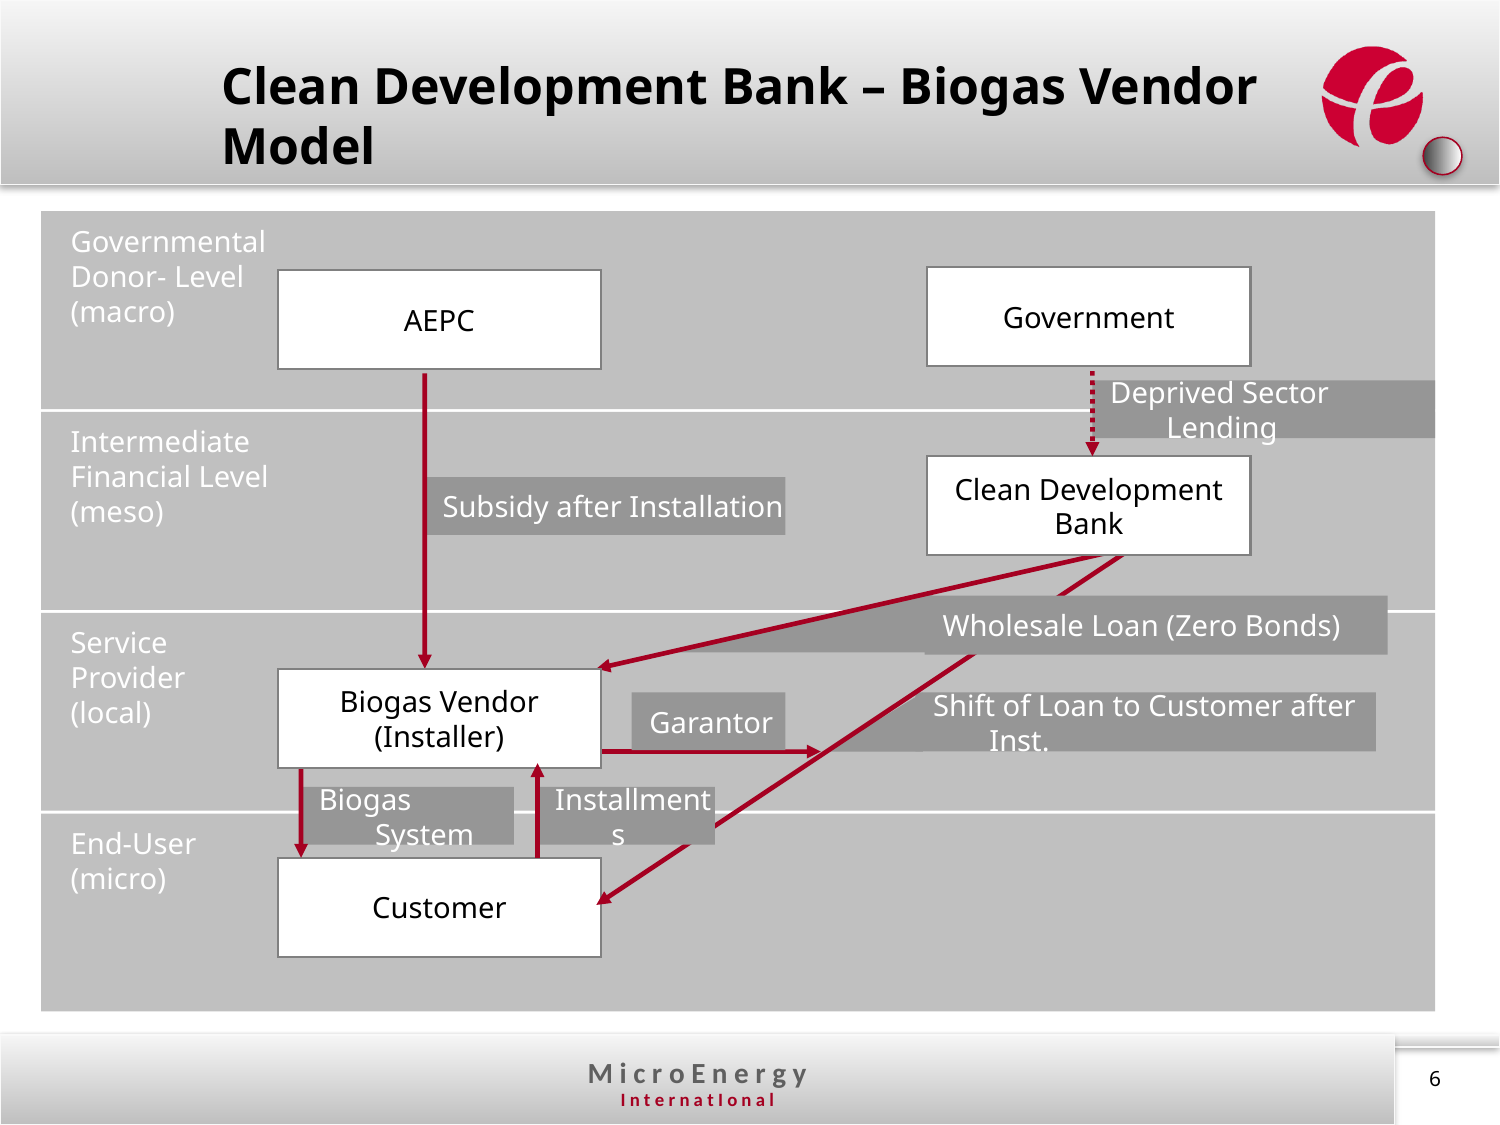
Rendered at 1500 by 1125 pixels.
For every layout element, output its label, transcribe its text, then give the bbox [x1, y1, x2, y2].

title Clean Development Bank – Biogas Vendor Model [206, 44, 1294, 185]
picture [1319, 42, 1428, 156]
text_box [40, 210, 1436, 1012]
text_box [1422, 136, 1463, 176]
